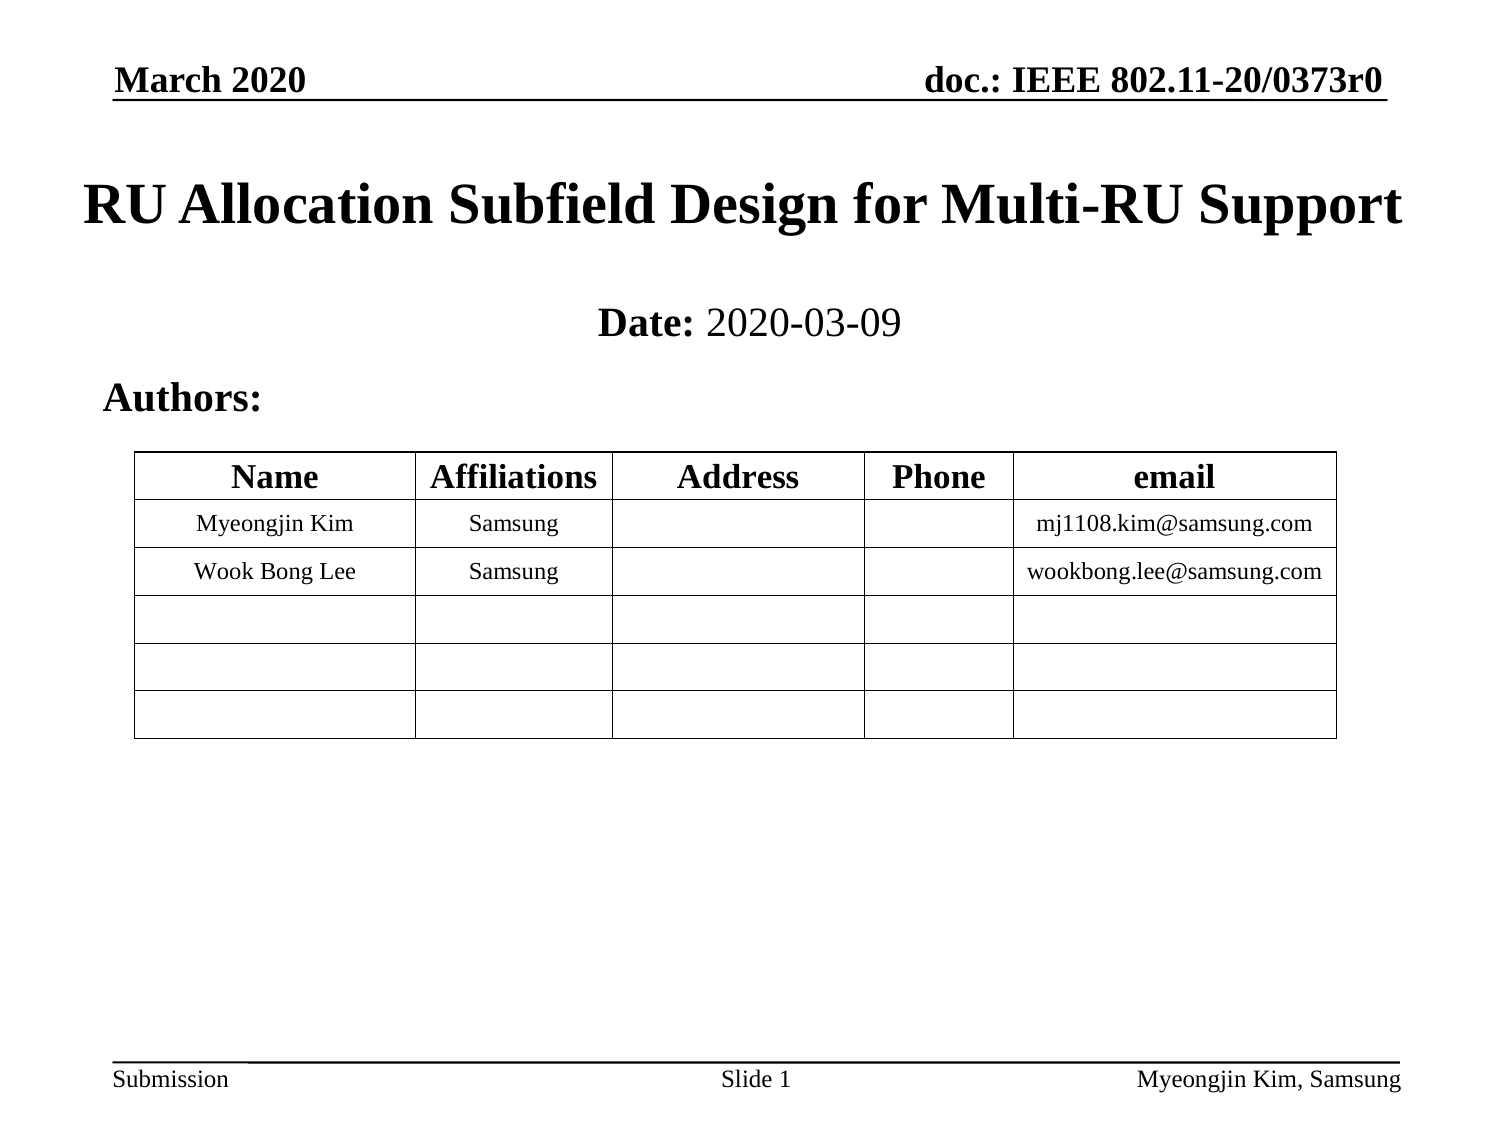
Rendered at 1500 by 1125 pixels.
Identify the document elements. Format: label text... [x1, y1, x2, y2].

list Date: 2020-03-09 [112, 287, 1388, 351]
slide_number Slide 1 [712, 1069, 800, 1093]
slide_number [114, 54, 335, 101]
title RU Allocation Subfield Design for Multi-RU Support [62, 112, 1426, 288]
text_box Authors: [87, 362, 325, 425]
footer Myeongjin Kim, Samsung [1130, 1061, 1402, 1093]
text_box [85, 451, 1383, 1061]
